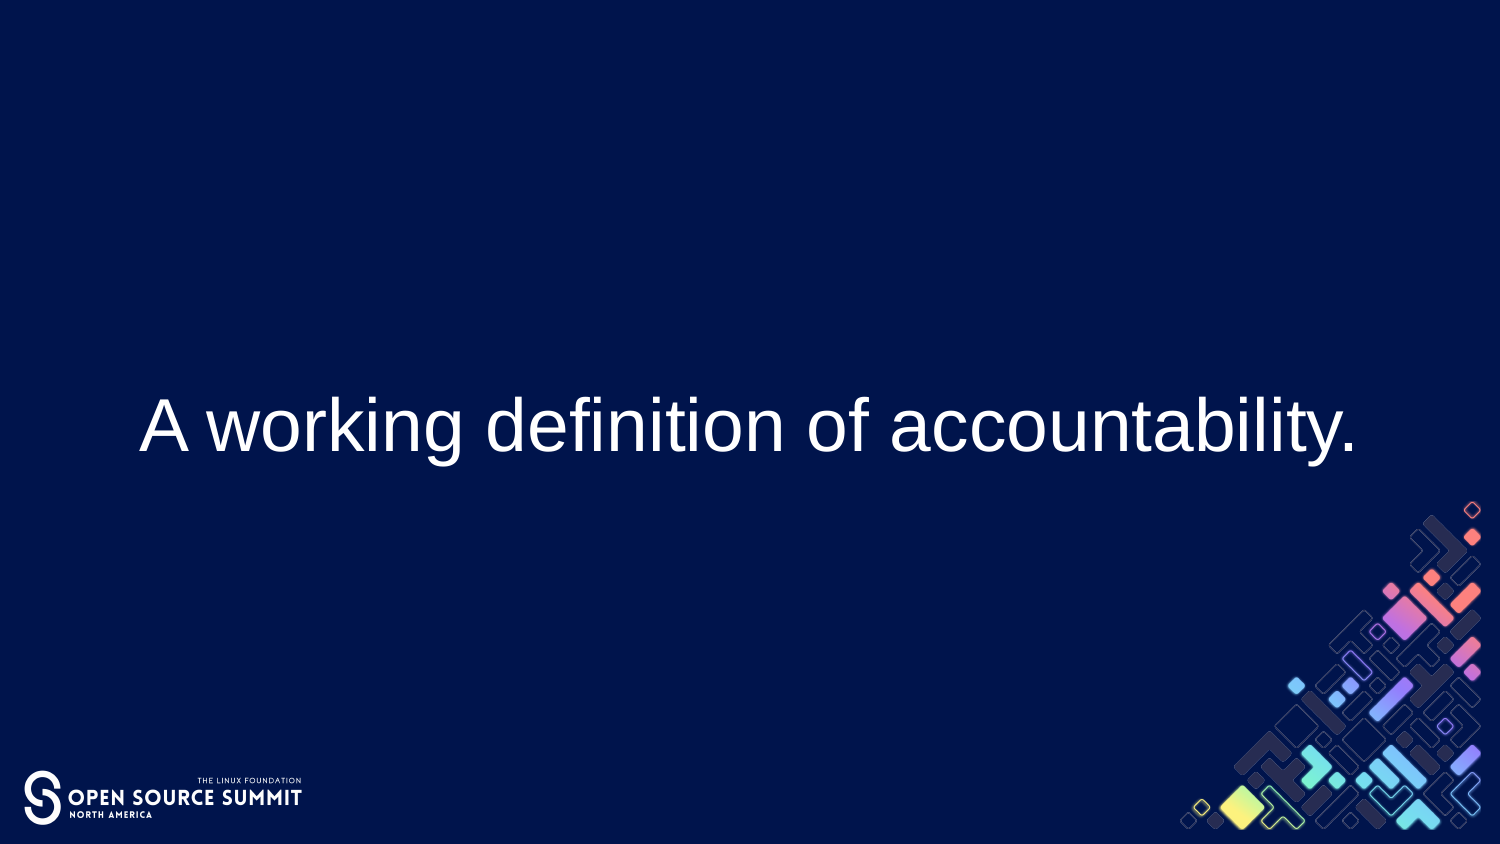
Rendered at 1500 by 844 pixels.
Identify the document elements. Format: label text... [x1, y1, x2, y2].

title A working definition of accountability. [51, 352, 1449, 491]
picture [1180, 501, 1481, 830]
picture [19, 765, 307, 830]
